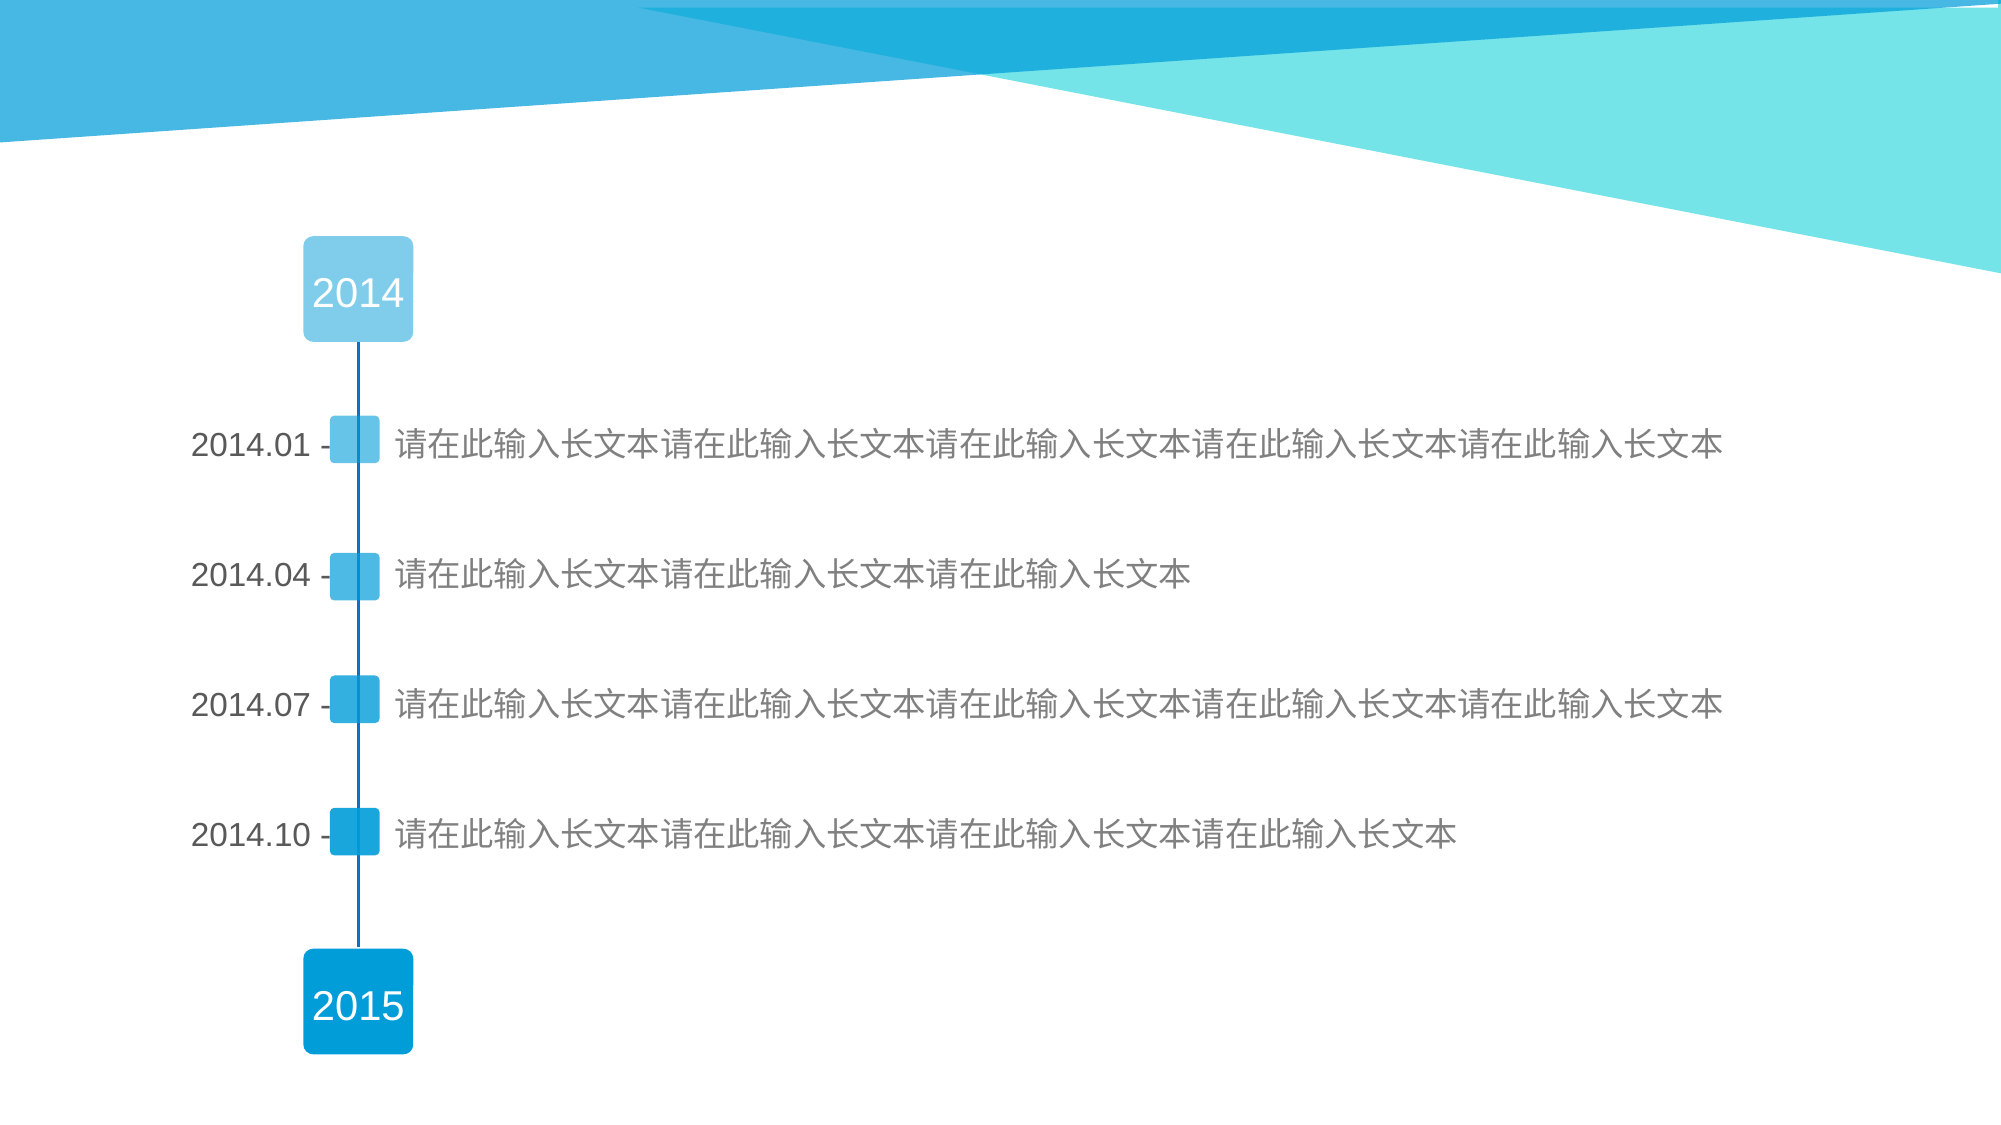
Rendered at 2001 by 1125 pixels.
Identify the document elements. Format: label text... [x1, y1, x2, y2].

text_box [328, 674, 358, 725]
text_box 2014.04 - [84, 545, 347, 600]
text_box [359, 674, 381, 725]
text_box [302, 324, 415, 343]
text_box [302, 1037, 415, 1056]
text_box 请在此输入长文本请在此输入长文本请在此输入长文本请在此输入长文本请在此输入长文本 [379, 415, 1827, 477]
text_box 2015 [297, 971, 420, 1037]
text_box 2014.07 - [84, 675, 347, 731]
text_box [359, 551, 381, 602]
text_box [302, 235, 415, 258]
text_box [328, 414, 358, 465]
text_box 2014.10 - [84, 805, 347, 861]
text_box [328, 806, 358, 857]
text_box [328, 551, 358, 602]
text_box 请在此输入长文本请在此输入长文本请在此输入长文本 [379, 545, 1827, 607]
text_box [302, 947, 415, 971]
text_box 2014 [297, 258, 420, 324]
text_box 请在此输入长文本请在此输入长文本请在此输入长文本请在此输入长文本请在此输入长文本 [379, 675, 1827, 737]
text_box [359, 414, 381, 465]
text_box 请在此输入长文本请在此输入长文本请在此输入长文本请在此输入长文本 [379, 805, 1827, 867]
text_box 2014.01 - [84, 415, 347, 470]
text_box [359, 806, 381, 857]
